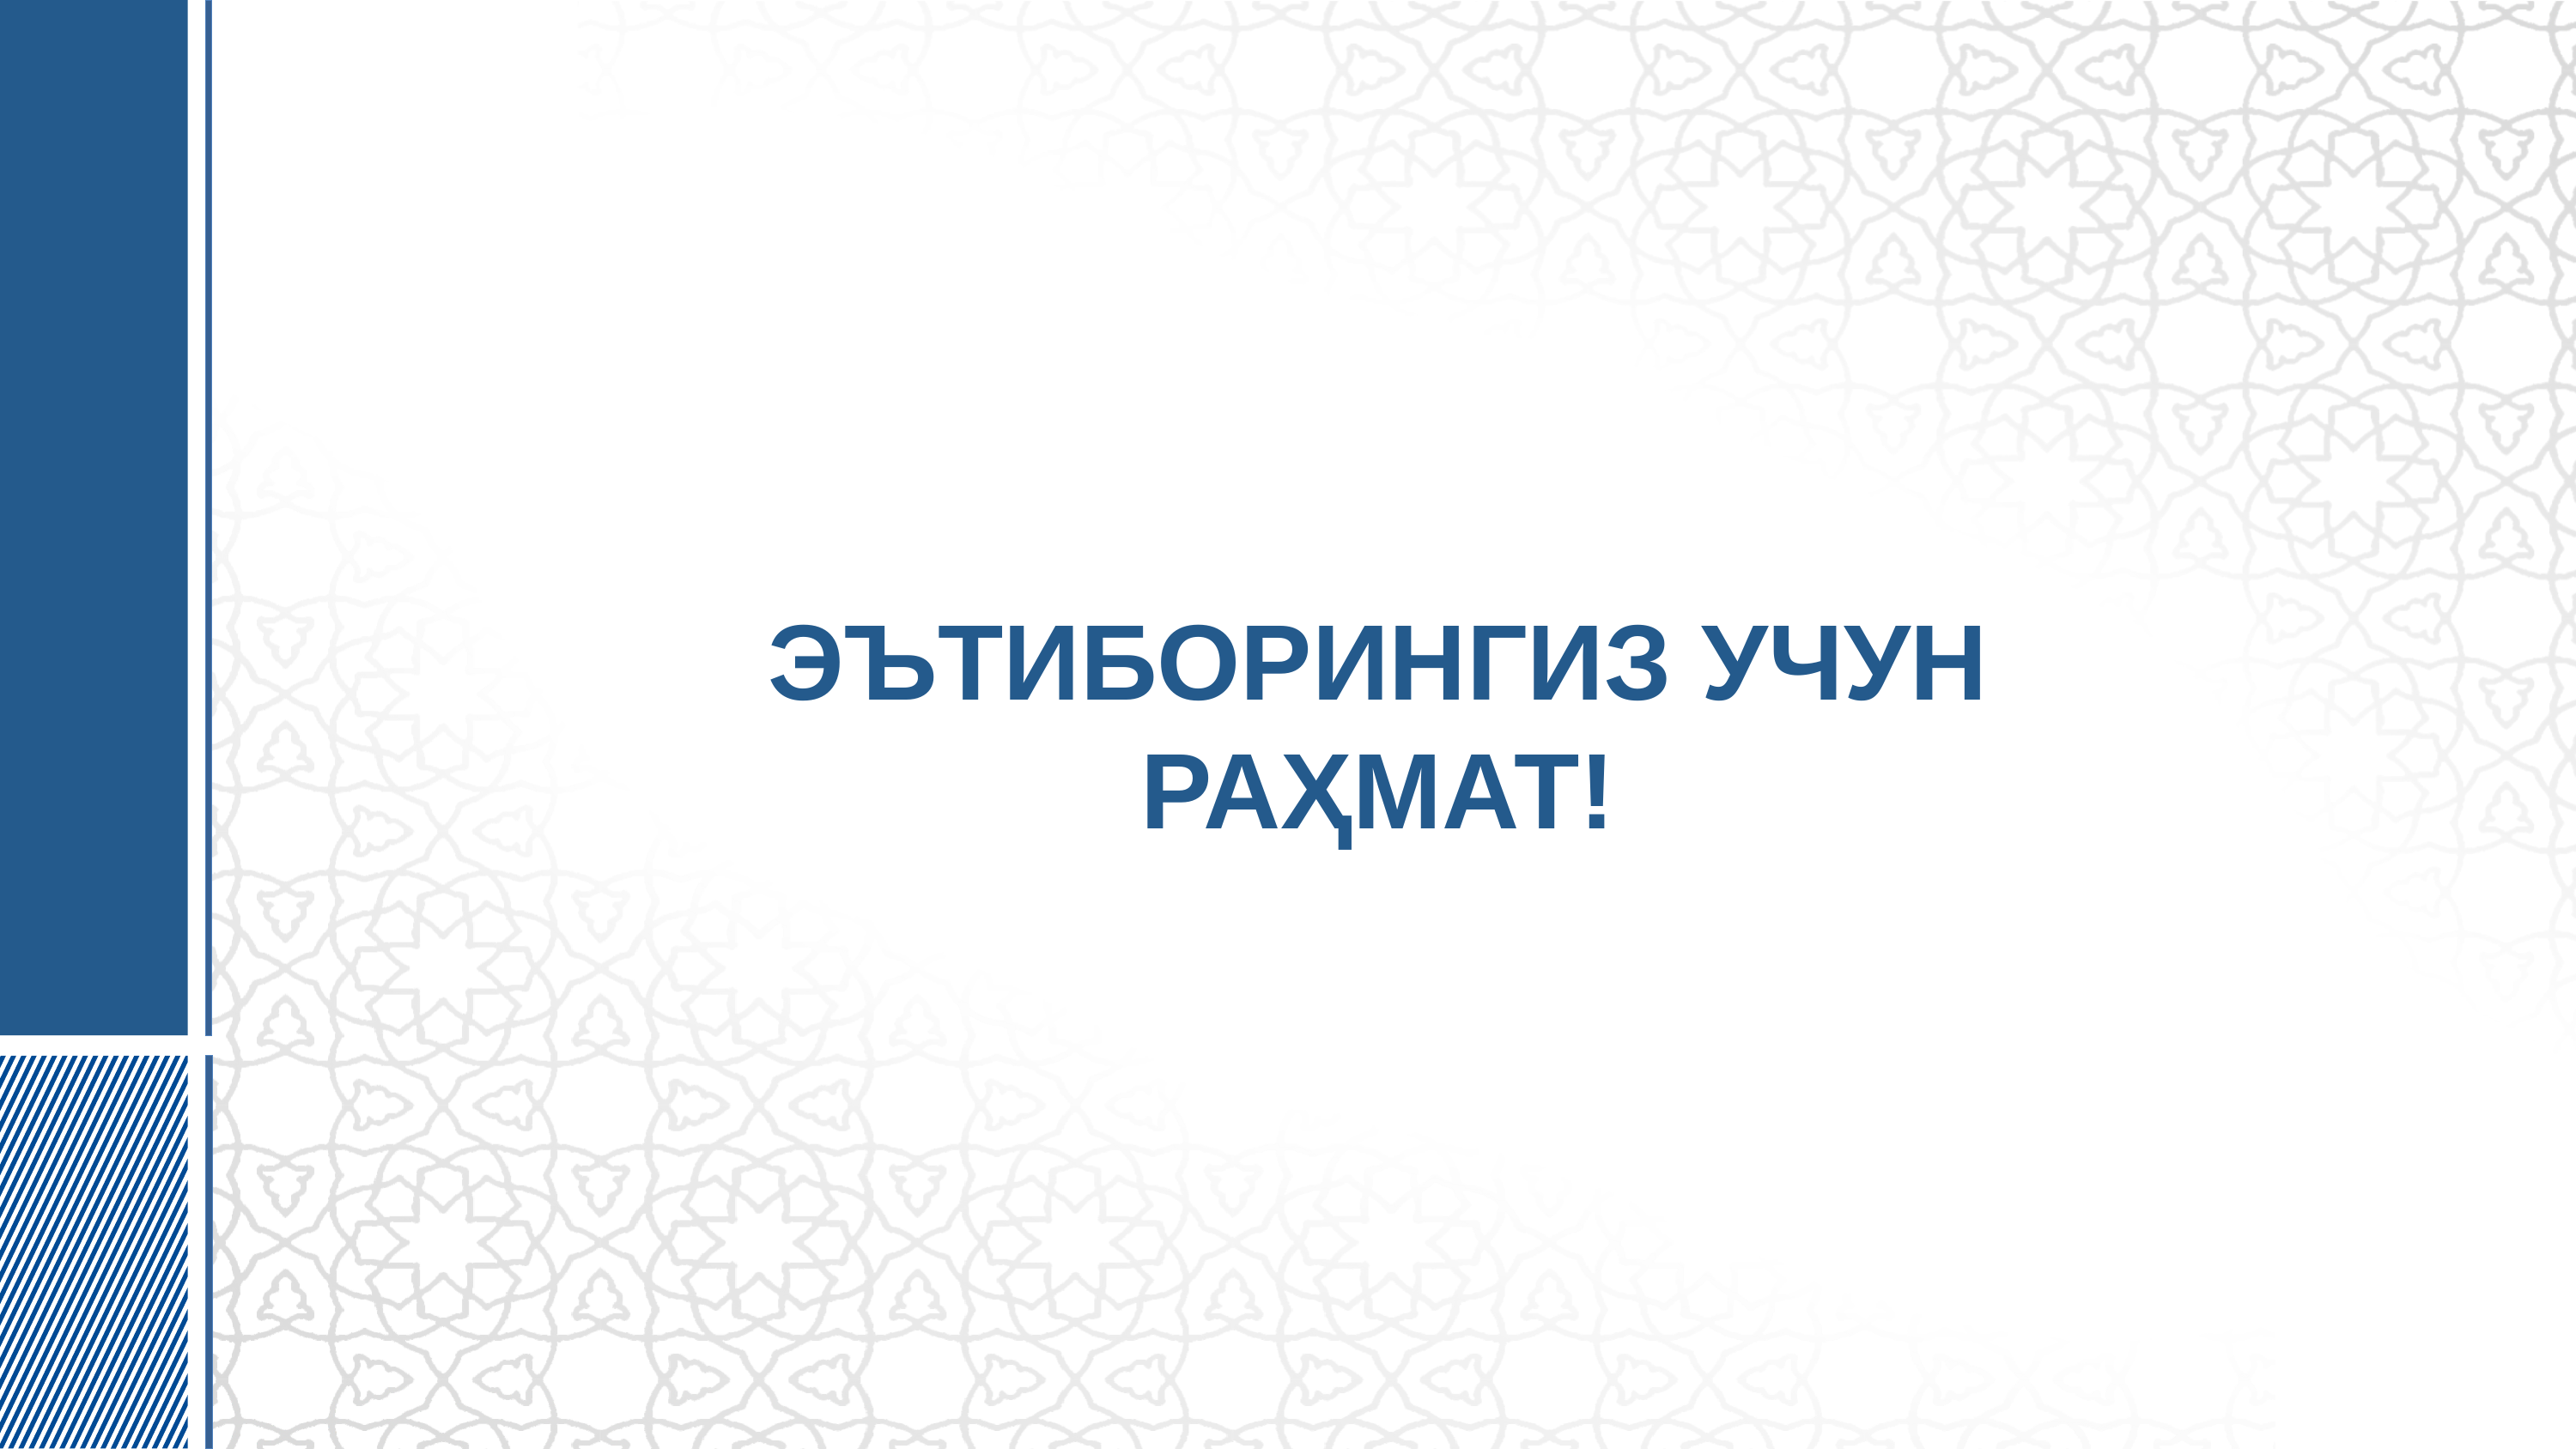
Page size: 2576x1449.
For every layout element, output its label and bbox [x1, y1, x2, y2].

picture [213, 0, 2576, 1449]
text_box [0, 0, 213, 1449]
